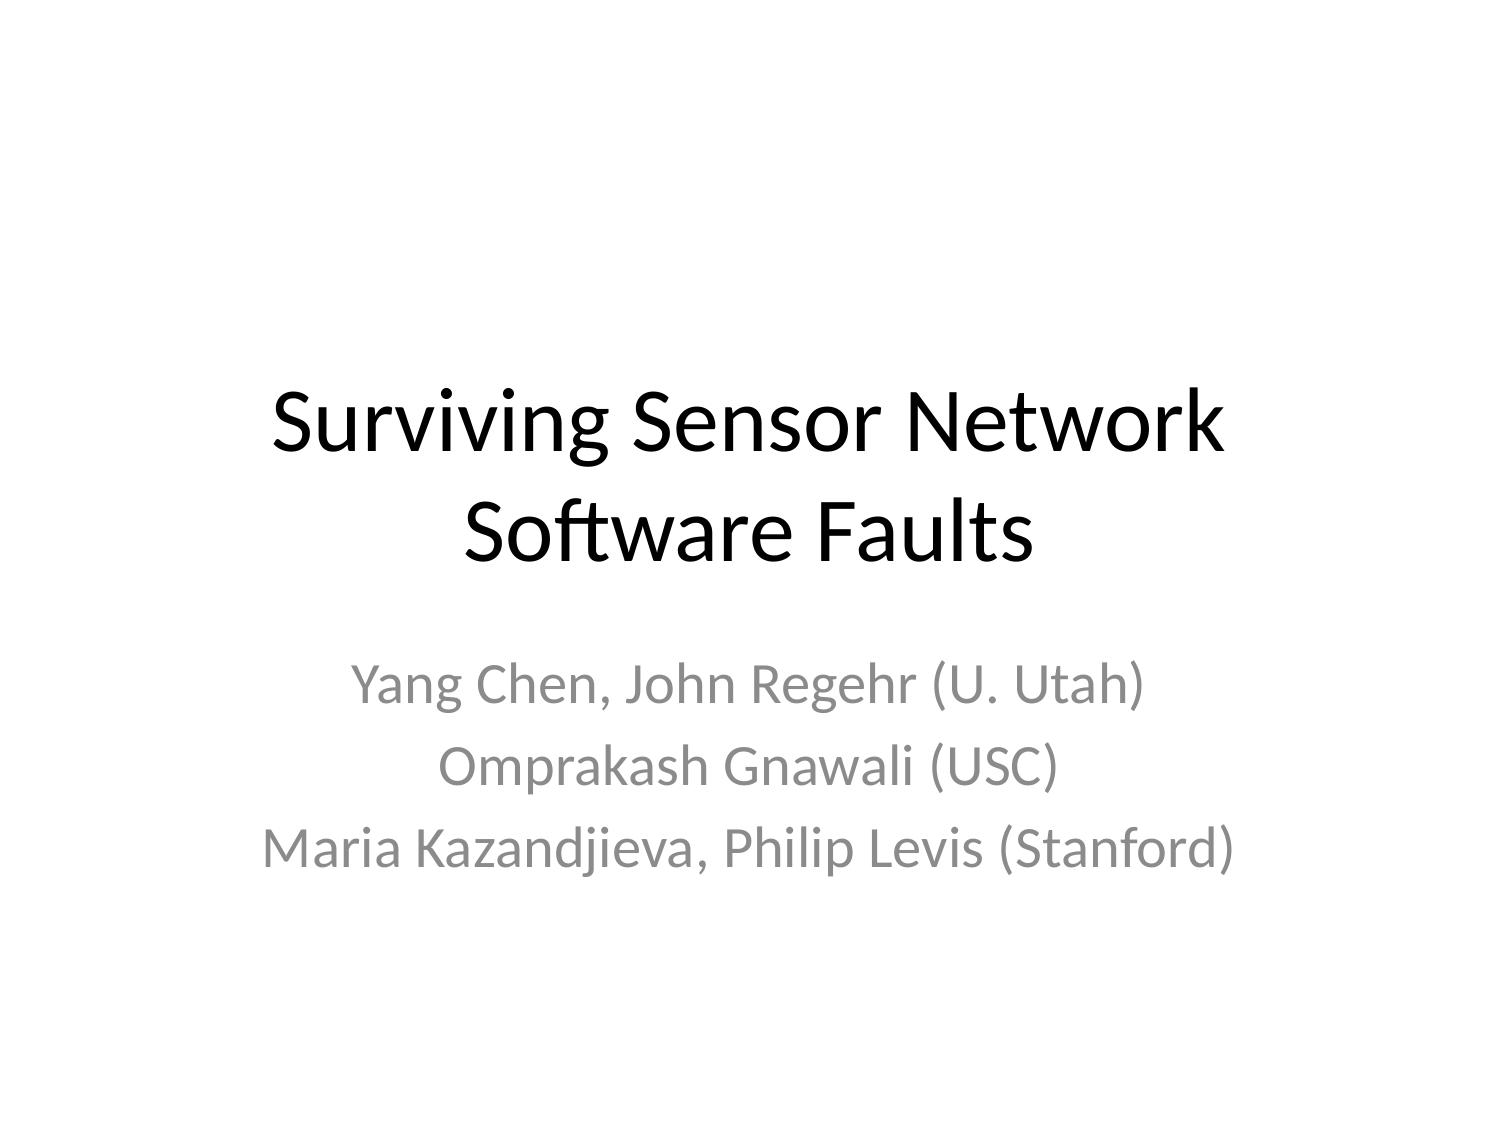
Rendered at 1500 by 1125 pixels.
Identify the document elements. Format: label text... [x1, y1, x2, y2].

subtitle Yang Chen, John Regehr (U. Utah) Omprakash Gnawali (USC) Maria Kazandjieva, Philip Levis (Stanford) [225, 637, 1275, 925]
title Surviving Sensor Network Software Faults [112, 349, 1388, 591]
